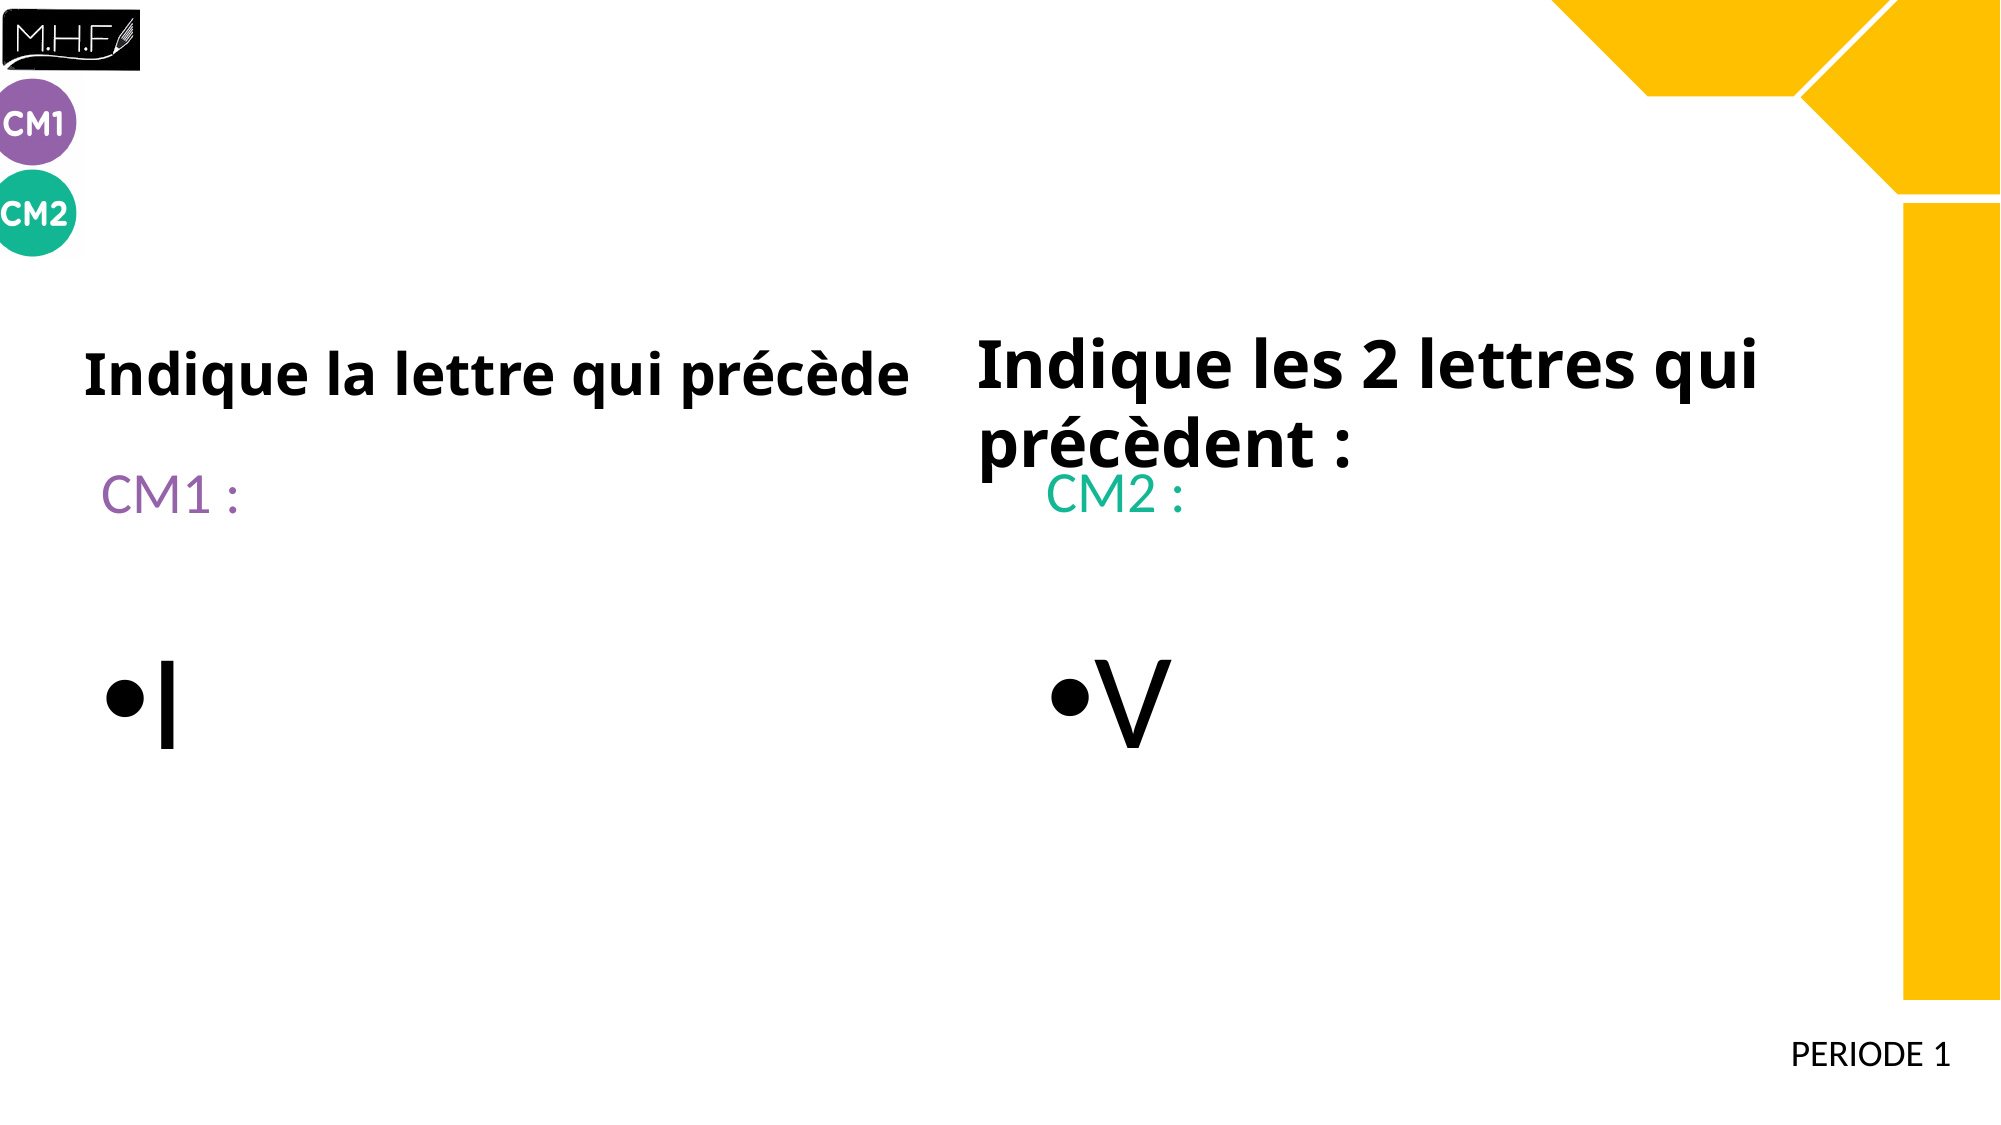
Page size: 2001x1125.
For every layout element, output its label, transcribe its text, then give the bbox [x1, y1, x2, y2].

list CM1 : I [86, 455, 897, 1015]
picture [0, 7, 140, 259]
text_box PERIODE 1 [1362, 1021, 1967, 1125]
text_box CM2 : V [1031, 489, 1853, 1014]
title Indique la lettre qui précède [69, 266, 963, 487]
text_box [1902, 489, 2000, 1001]
text_box [1549, 0, 1892, 98]
text_box Indique les 2 lettres qui précèdent : [962, 313, 2000, 489]
text_box [1902, 202, 2000, 313]
text_box [1799, 0, 2000, 196]
